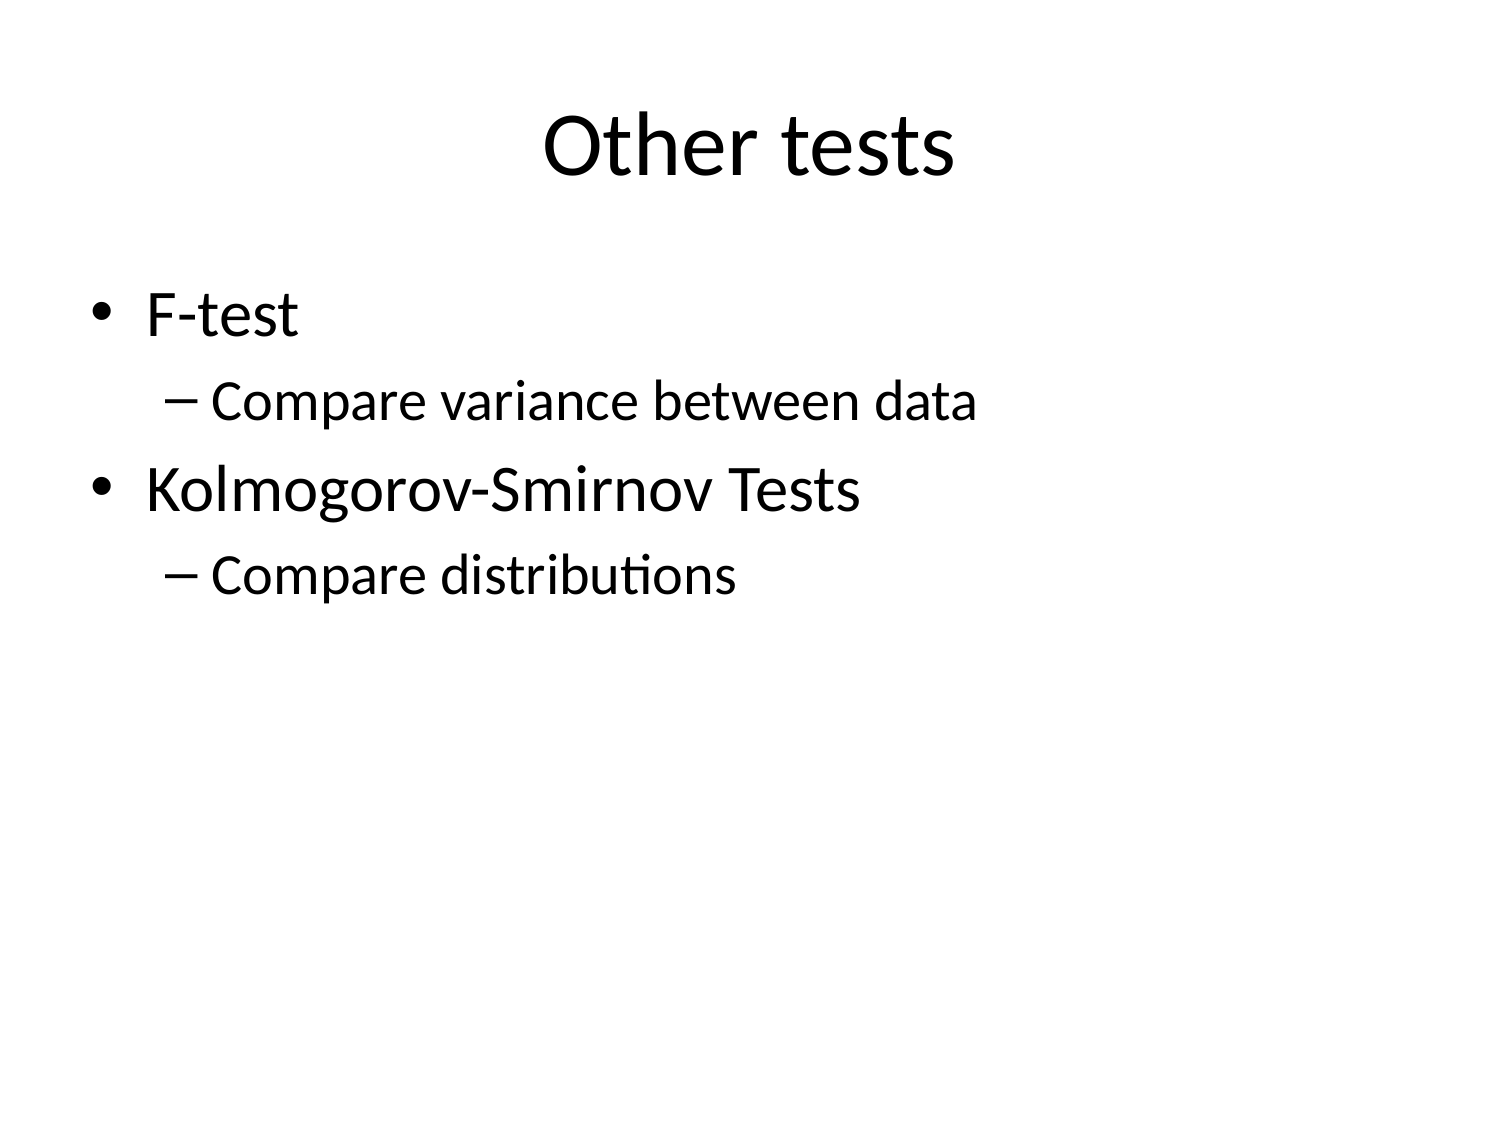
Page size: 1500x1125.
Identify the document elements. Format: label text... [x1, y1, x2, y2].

title Other tests [75, 45, 1425, 233]
list F-test Compare variance between data Kolmogorov-Smirnov Tests Compare distributions [75, 262, 1425, 1005]
